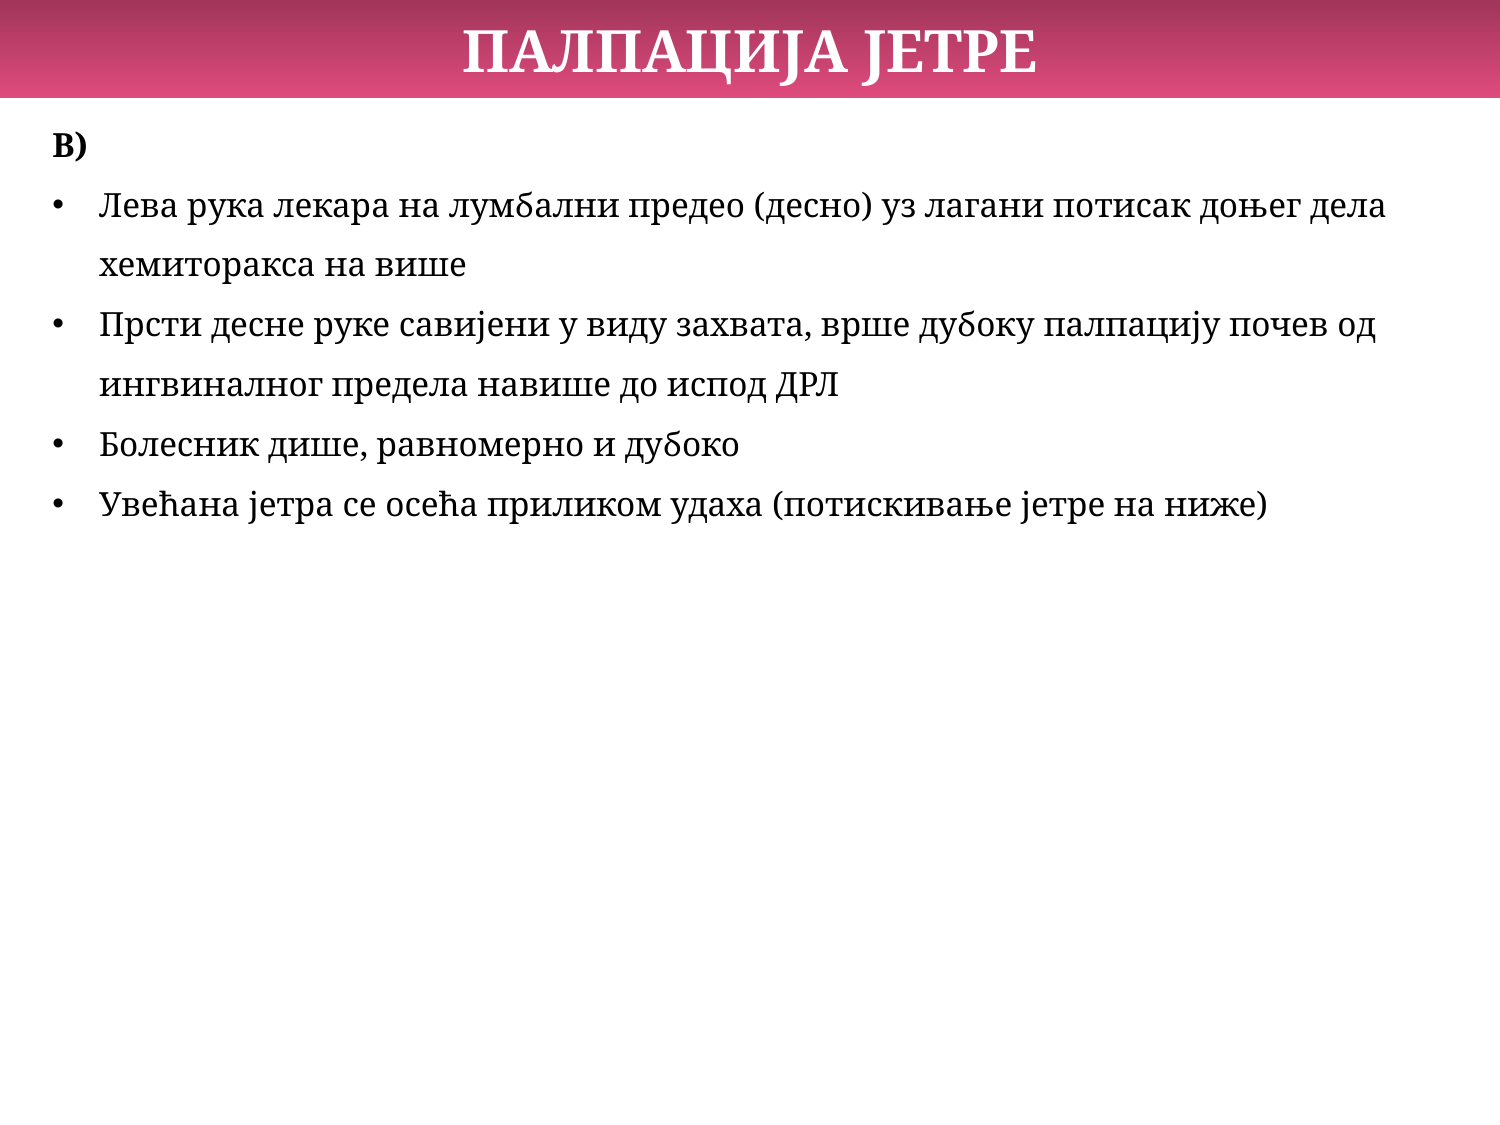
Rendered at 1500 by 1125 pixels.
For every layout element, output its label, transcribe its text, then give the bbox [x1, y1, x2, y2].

text_box В) Лева рука лекара на лумбални предео (десно) уз лагани потисак доњег дела хемиторакса на више Прсти десне руке савијени у виду захвата, врше дубоку палпацију почев од ингвиналног предела навише до испод ДРЛ Болесник дише, равномерно и дубоко Увећана јетра се осећа приликом удаха (потискивање јетре на ниже) [37, 98, 1450, 651]
text_box ПАЛПАЦИЈА ЈЕТРЕ [0, 0, 1500, 98]
